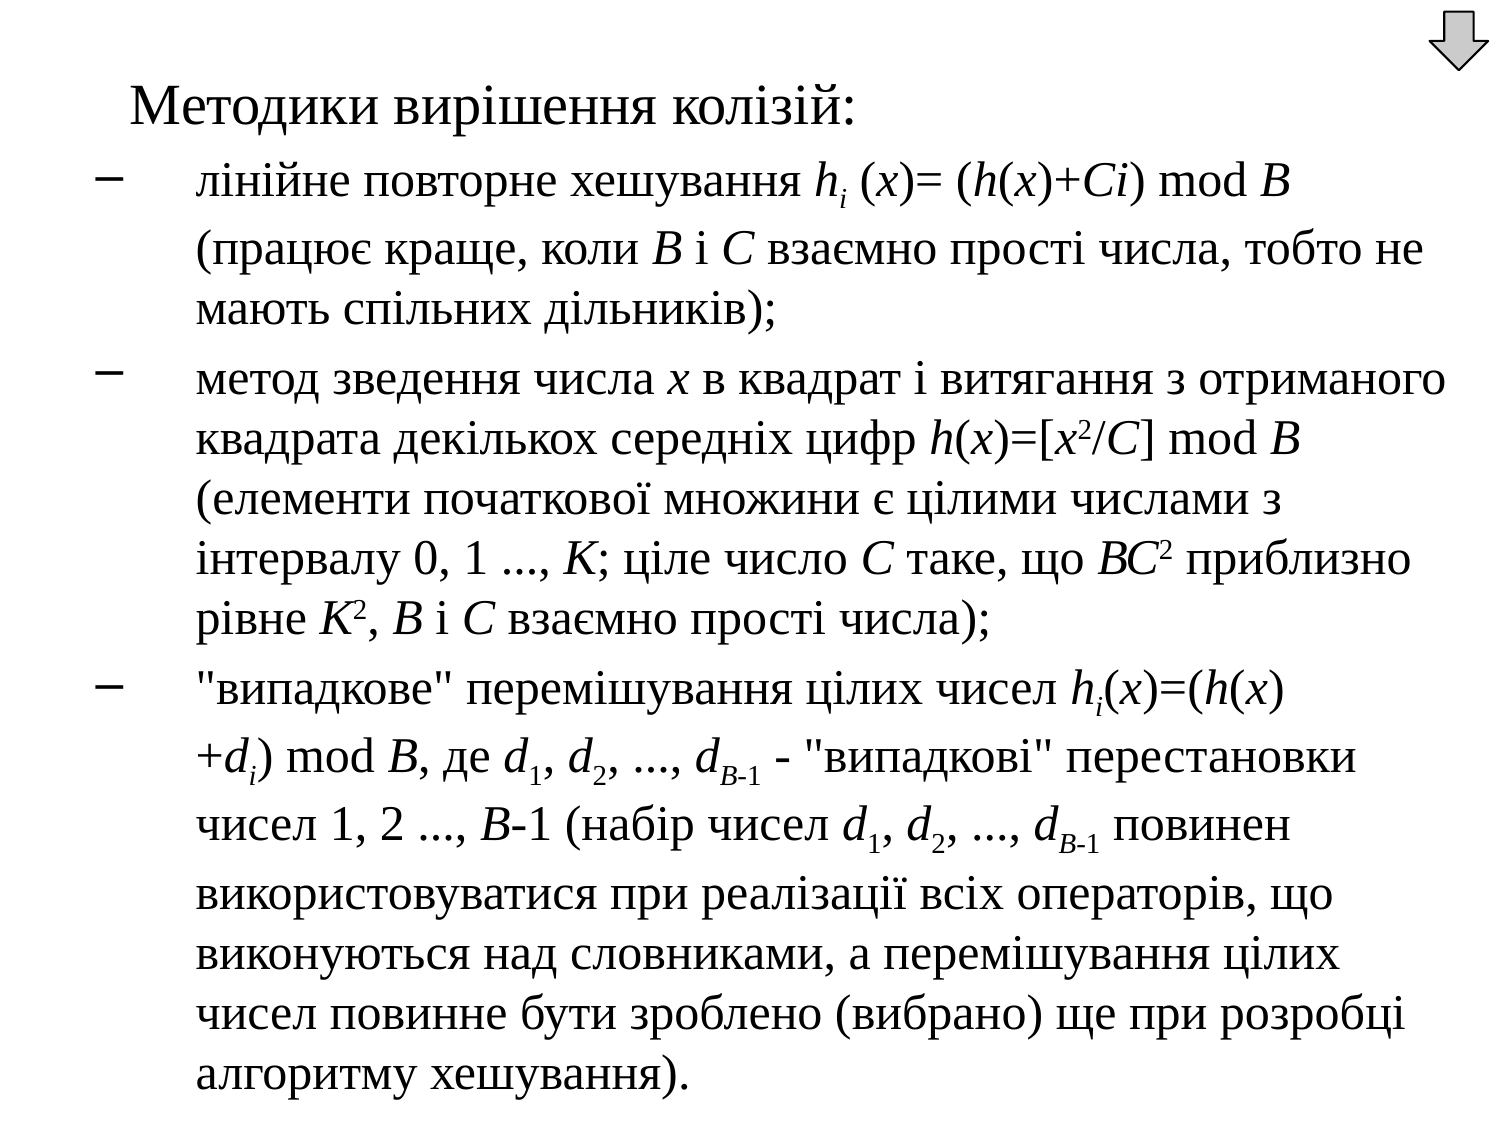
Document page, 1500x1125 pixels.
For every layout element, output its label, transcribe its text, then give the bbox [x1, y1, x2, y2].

text_box [1429, 11, 1489, 71]
list Методики вирішення колізій: лінійне повторне хешування hi (x)= (h(x)+Сi) mod В (працює краще, коли В і С взаємно прості числа, тобто не мають спільних дільників); метод зведення числа x в квадрат і витягання з отриманого квадрата декількох середніх цифр h(x)=[x2/C] mod В (елементи початкової множини є цілими числами з інтервалу 0, 1 ..., К; ціле число C таке, що ВС2 приблизно рівне К2, В і С взаємно прості числа); "випадкове" перемішування цілих чисел hi(x)=(h(x)+di) mod В, де d1, d2, ..., dB-1 - "випадкові" перестановки чисел 1, 2 ..., B-1 (набір чисел d1, d2, ..., dB-1 повинен використовуватися при реалізації всіх операторів, що виконуються над словниками, а перемішування цілих чисел повинне бути зроблено (вибрано) ще при розробці алгоритму хешування). [0, 58, 1500, 1125]
